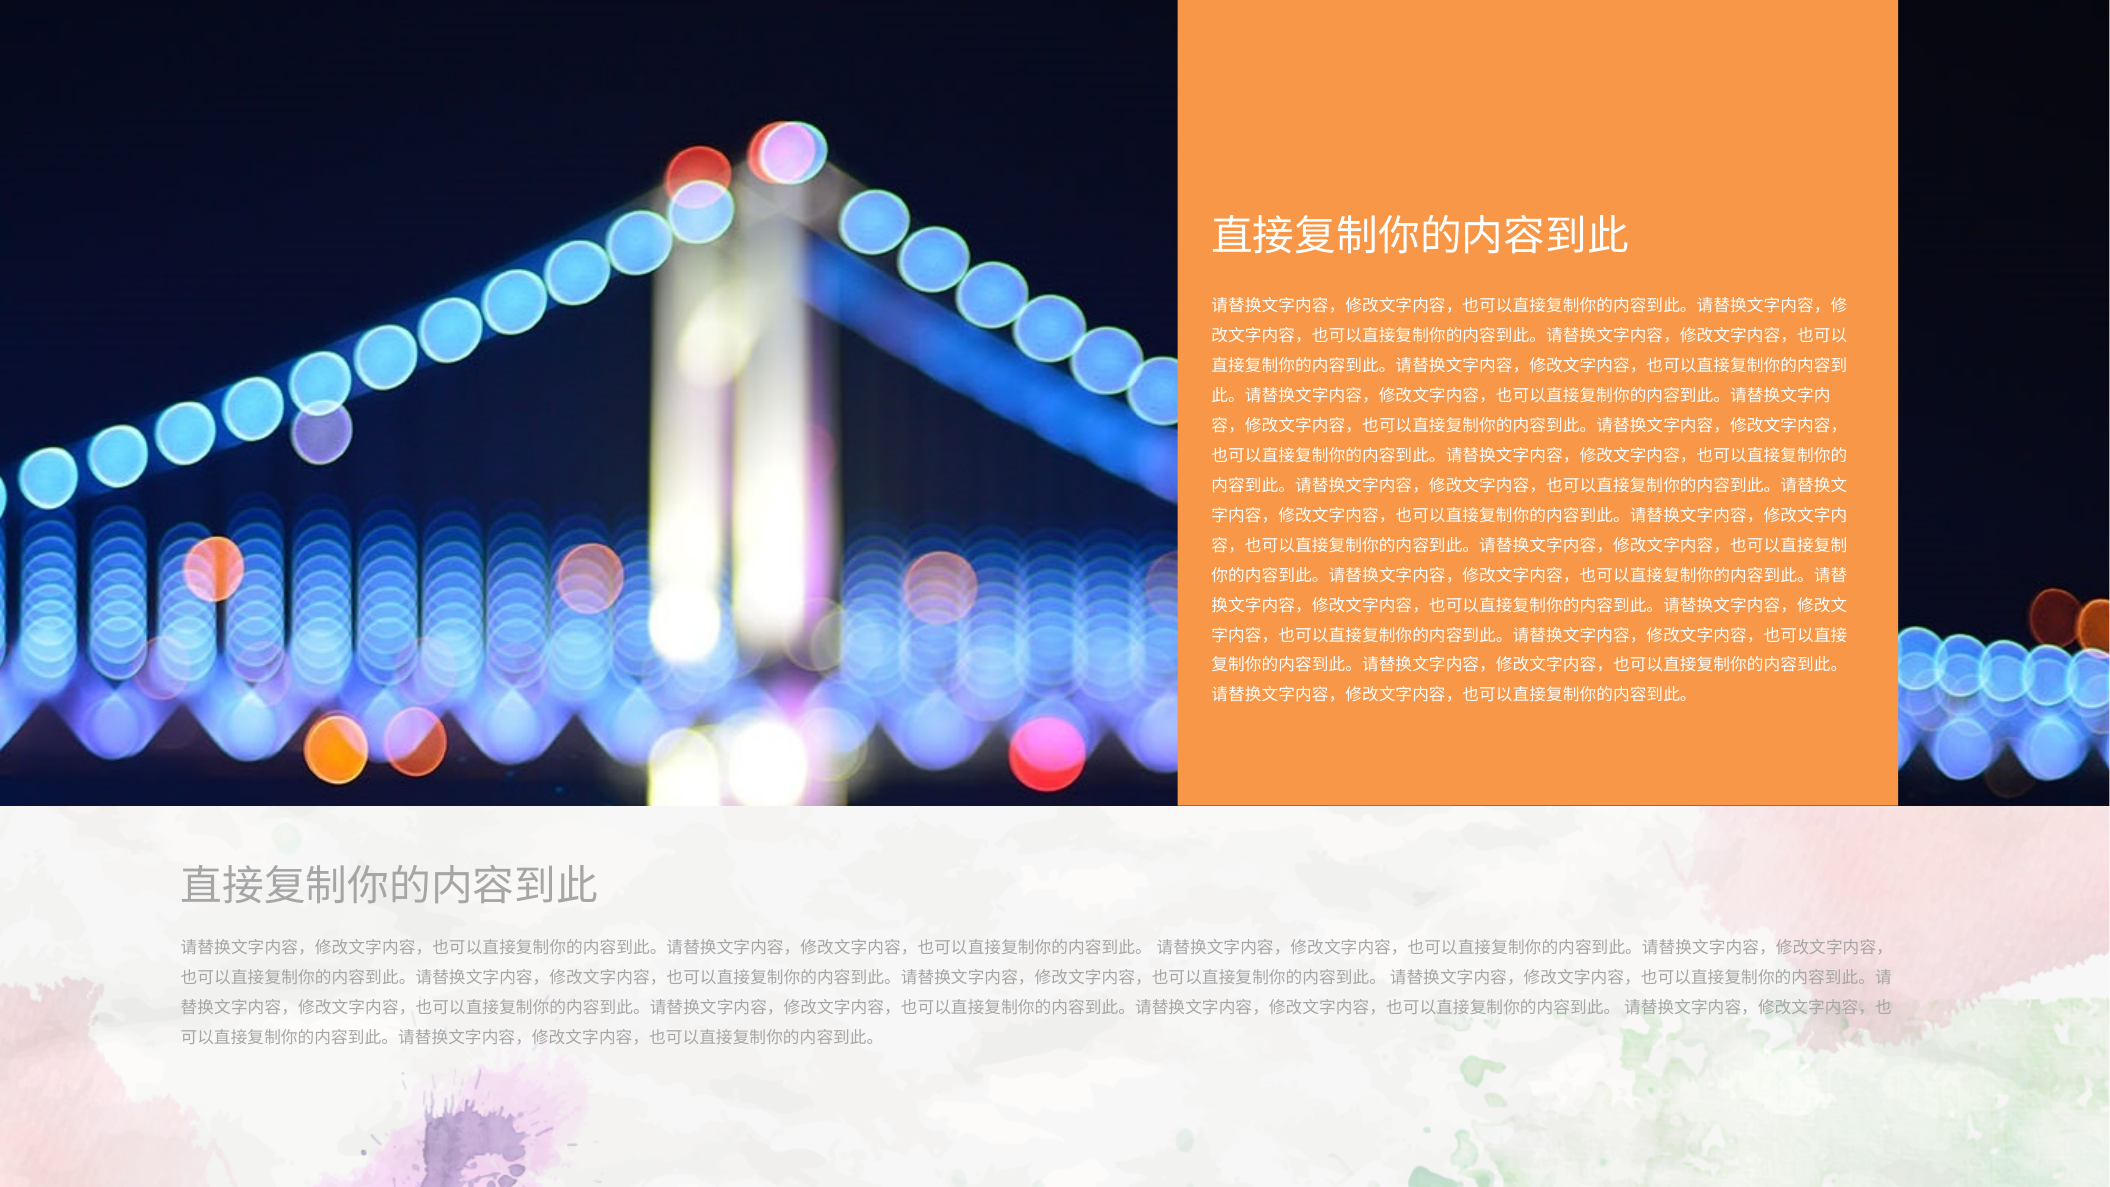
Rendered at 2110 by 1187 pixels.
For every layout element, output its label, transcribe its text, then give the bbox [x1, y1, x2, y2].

text_box 请替换文字内容，修改文字内容，也可以直接复制你的内容到此。请替换文字内容，修改文字内容，也可以直接复制你的内容到此。请替换文字内容，修改文字内容，也可以直接复制你的内容到此。请替换文字内容，修改文字内容，也可以直接复制你的内容到此。请替换文字内容，修改文字内容，也可以直接复制你的内容到此。请替换文字内容，修改文字内容，也可以直接复制你的内容到此。请替换文字内容，修改文字内容，也可以直接复制你的内容到此。请替换文字内容，修改文字内容，也可以直接复制你的内容到此。请替换文字内容，修改文字内容，也可以直接复制你的内容到此。请替换文字内容，修改文字内容，也可以直接复制你的内容到此。请替换文字内容，修改文字内容，也可以直接复制你的内容到此。请替换文字内容，修改文字内容，也可以直接复制你的内容到此。请替换文字内容，修改文字内容，也可以直接复制你的内容到此。请替换文字内容，修改文字内容，也可以直接复制你的内容到此。请替换文字内容，修改文字内容，也可以直接复制你的内容到此。请替换文字内容，修改文字内容，也可以直接复制你的内容到此。请替换文字内容，修改文字内容，也可以直接复制你的内容到此。请替换文字内容，修改文字内容，也可以直接复制你的内容到此。 [1211, 285, 1865, 705]
text_box [0, 0, 1177, 807]
text_box 请替换文字内容，修改文字内容，也可以直接复制你的内容到此。请替换文字内容，修改文字内容，也可以直接复制你的内容到此。 请替换文字内容，修改文字内容，也可以直接复制你的内容到此。请替换文字内容，修改文字内容，也可以直接复制你的内容到此。请替换文字内容，修改文字内容，也可以直接复制你的内容到此。请替换文字内容，修改文字内容，也可以直接复制你的内容到此。 请替换文字内容，修改文字内容，也可以直接复制你的内容到此。请替换文字内容，修改文字内容，也可以直接复制你的内容到此。请替换文字内容，修改文字内容，也可以直接复制你的内容到此。请替换文字内容，修改文字内容，也可以直接复制你的内容到此。 请替换文字内容，修改文字内容，也可以直接复制你的内容到此。请替换文字内容，修改文字内容，也可以直接复制你的内容到此。 [180, 927, 1894, 1048]
picture [0, 807, 2110, 1187]
text_box [1177, 0, 1899, 807]
text_box [1899, 0, 2110, 807]
text_box 直接复制你的内容到此 [1211, 208, 1693, 259]
text_box 直接复制你的内容到此 [180, 858, 618, 909]
